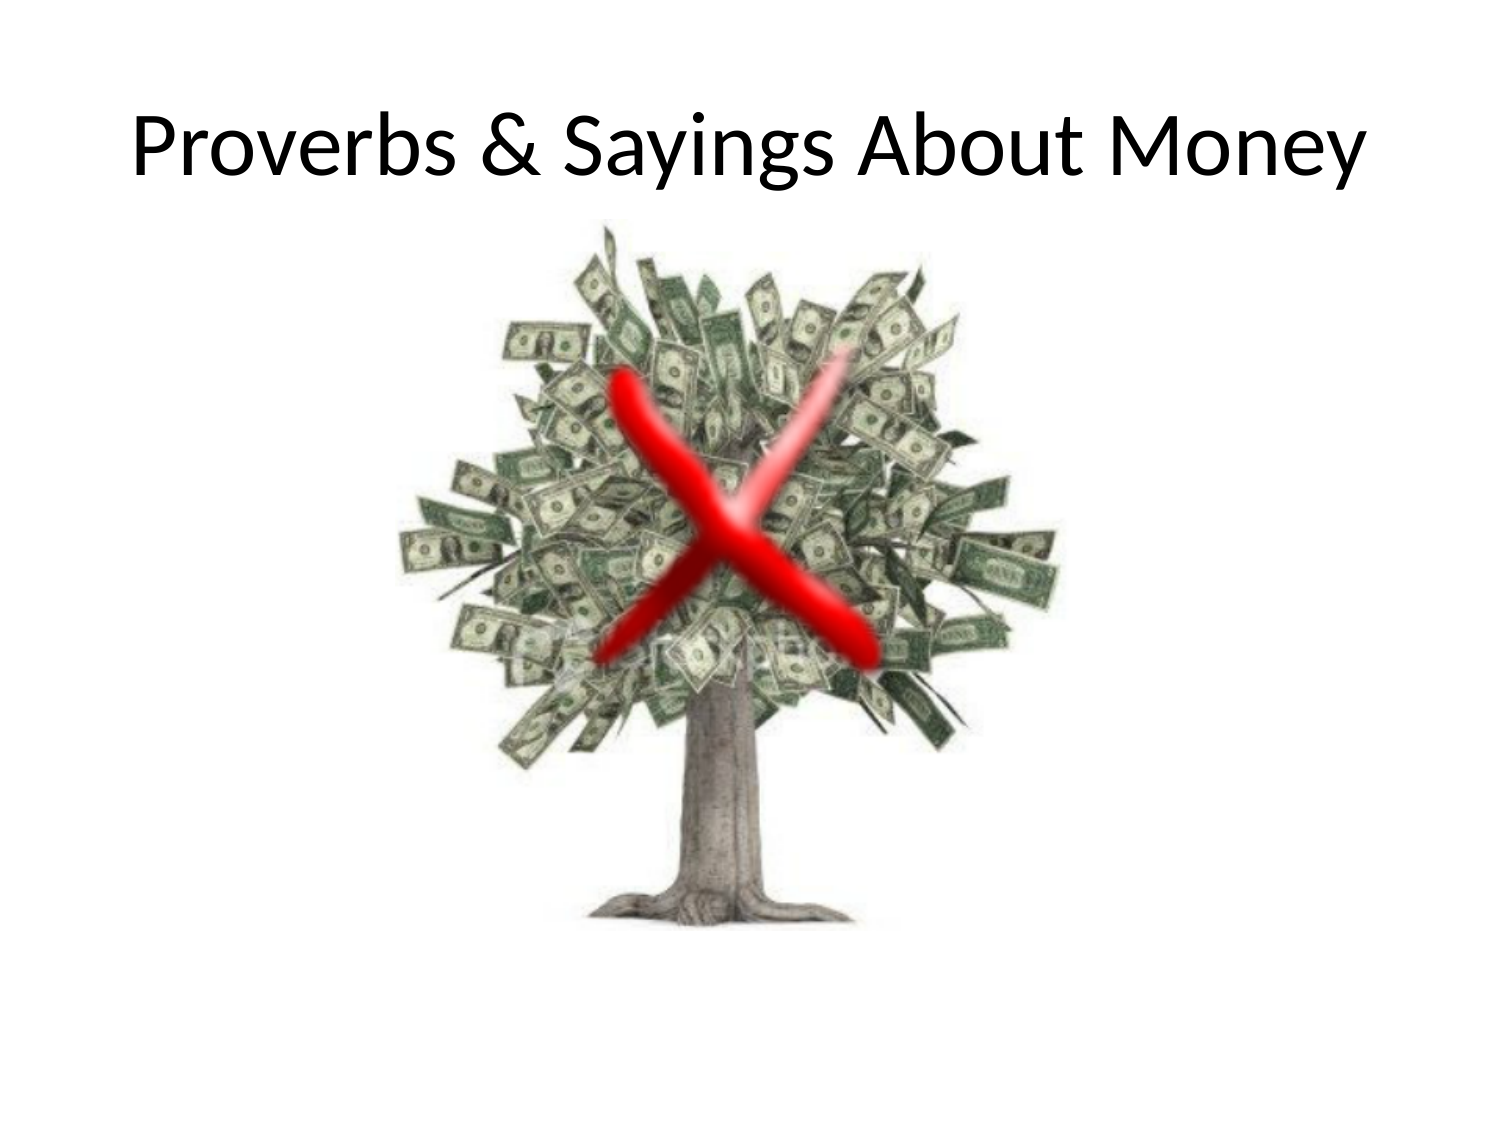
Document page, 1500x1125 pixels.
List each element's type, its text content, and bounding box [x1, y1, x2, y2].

picture [395, 219, 1070, 932]
title Proverbs & Sayings About Money [75, 45, 1425, 233]
